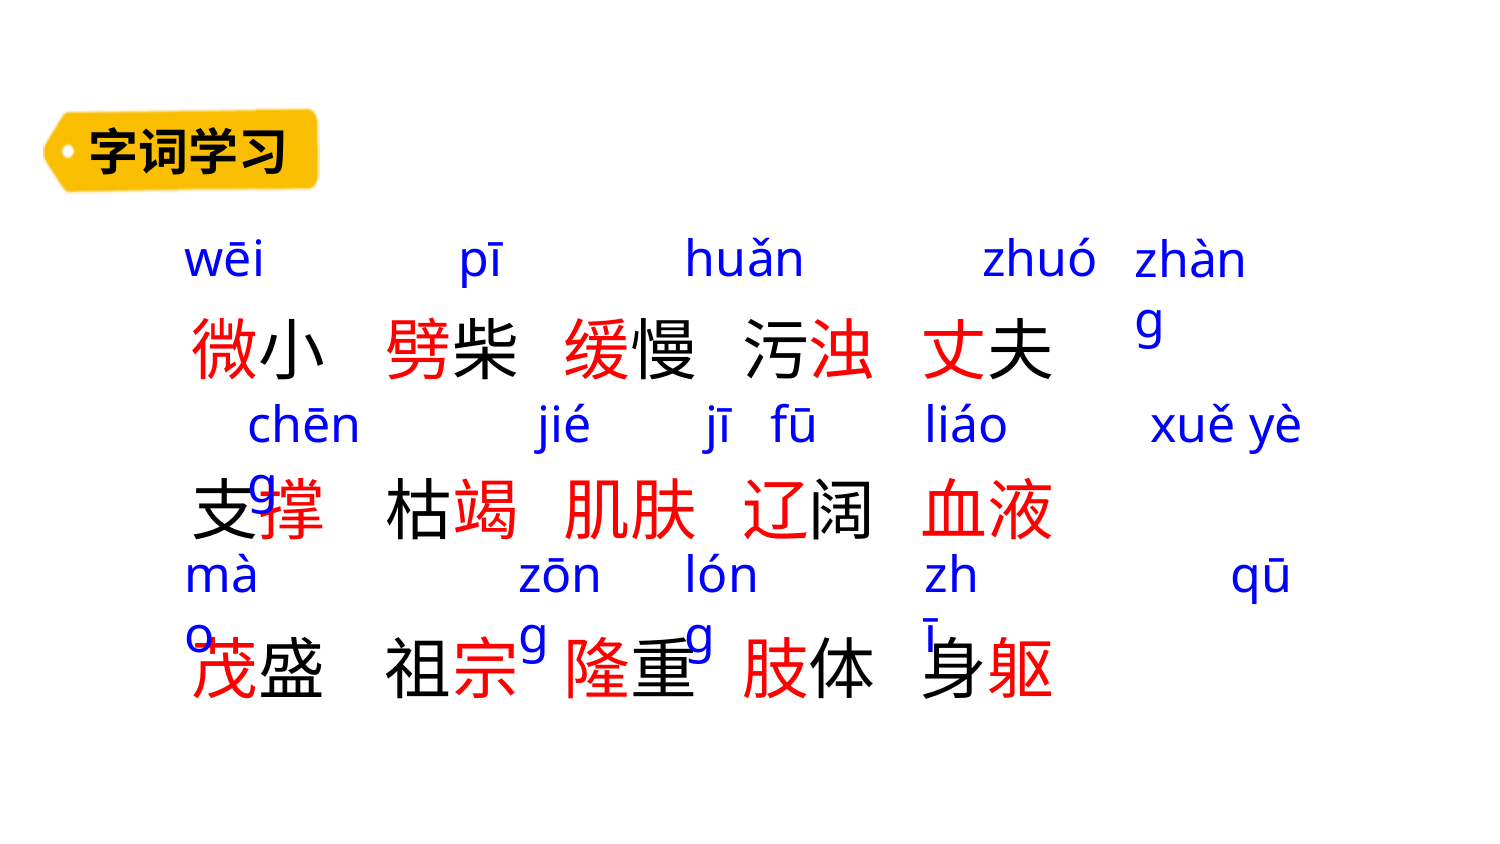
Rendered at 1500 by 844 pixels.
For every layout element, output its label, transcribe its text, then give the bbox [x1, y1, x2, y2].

text_box liáo [910, 384, 1039, 460]
text_box mào [170, 535, 290, 670]
text_box zhàng [1119, 220, 1281, 355]
text_box xuě yè [1135, 384, 1363, 460]
picture [31, 104, 330, 197]
text_box zōng [503, 535, 632, 670]
text_box jī fū [690, 384, 855, 460]
text_box jié [522, 384, 613, 460]
text_box wēi [170, 218, 318, 294]
text_box huǎn [670, 218, 822, 294]
text_box 微小 劈柴 缓慢 污浊 丈夫 支撑 枯竭 肌肤 辽阔 血液 茂盛 祖宗 隆重 肢体 身躯 [177, 220, 1323, 715]
text_box qū [1216, 535, 1309, 610]
text_box zhuó [967, 218, 1120, 294]
text_box chēng [232, 384, 395, 520]
text_box zhī [910, 535, 1003, 670]
text_box pī [444, 218, 586, 294]
text_box lóng [670, 535, 789, 670]
